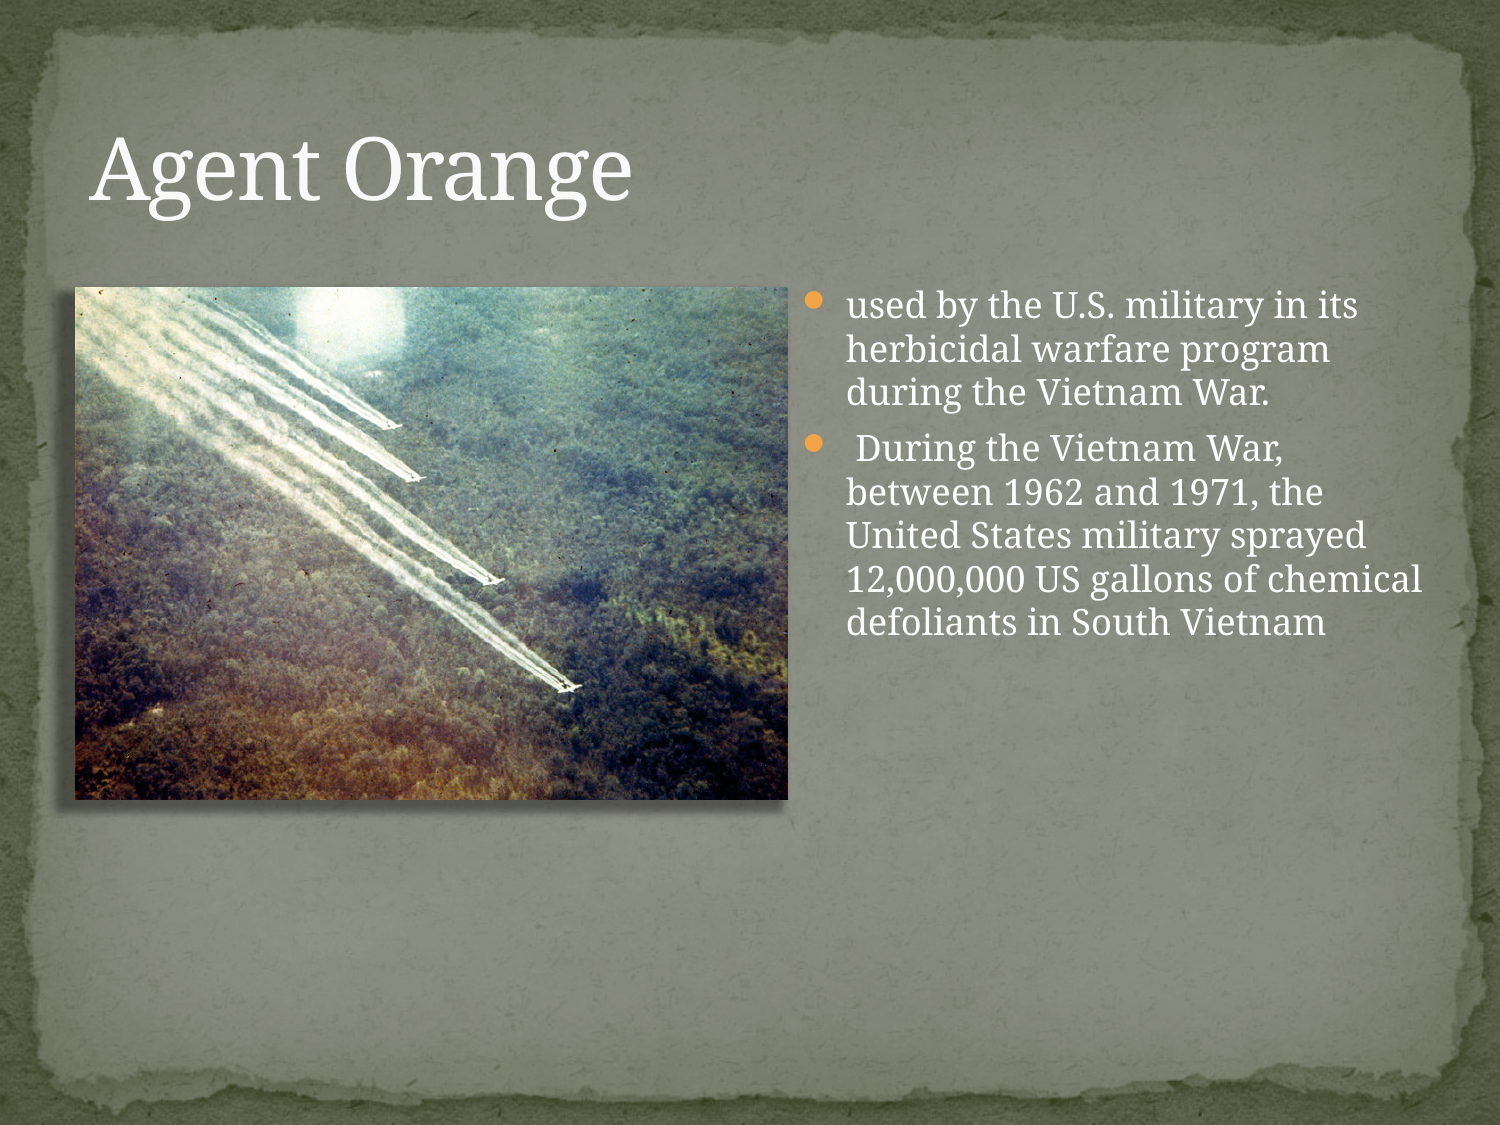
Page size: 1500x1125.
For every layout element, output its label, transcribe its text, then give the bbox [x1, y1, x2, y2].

list used by the U.S. military in its herbicidal warfare program during the Vietnam War. During the Vietnam War, between 1962 and 1971, the United States military sprayed 12,000,000 US gallons of chemical defoliants in South Vietnam [787, 275, 1454, 688]
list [77, 290, 787, 799]
title Agent Orange [74, 24, 1425, 225]
